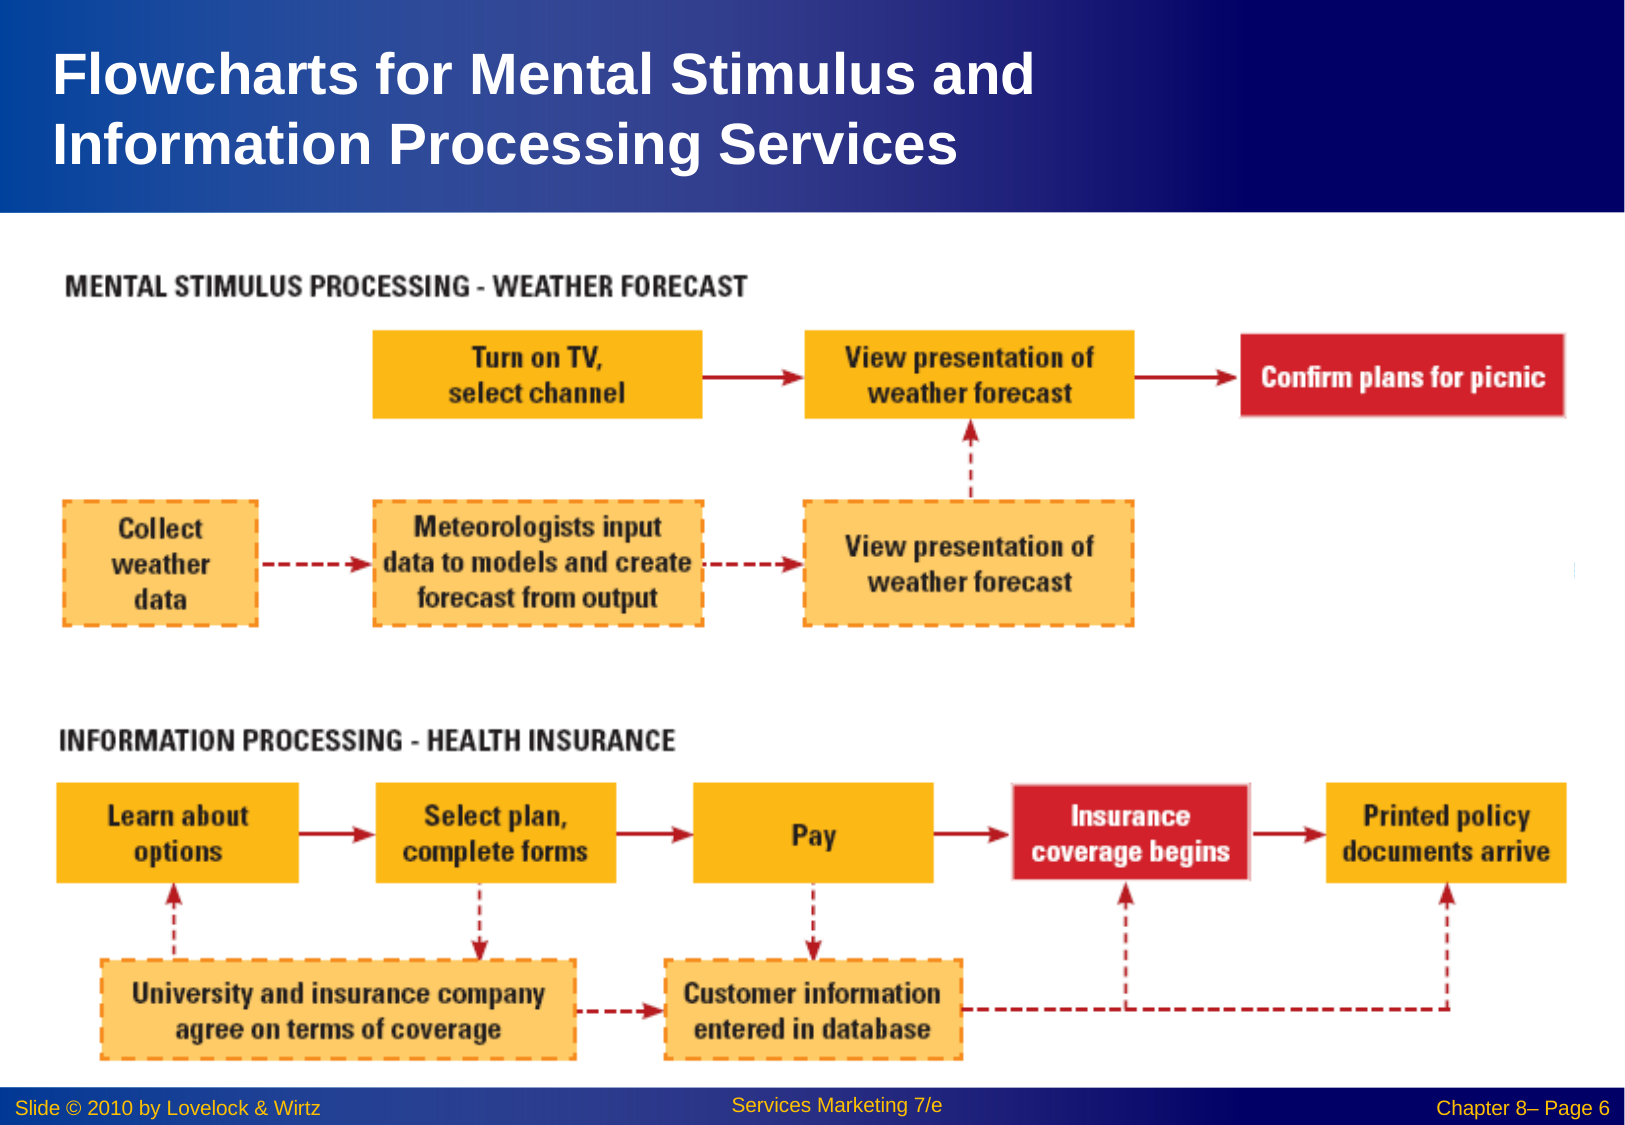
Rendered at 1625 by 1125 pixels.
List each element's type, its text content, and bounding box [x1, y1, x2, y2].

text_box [49, 252, 1575, 676]
title Flowcharts for Mental Stimulus and Information Processing Services [36, 37, 1088, 176]
picture [49, 712, 1575, 1078]
